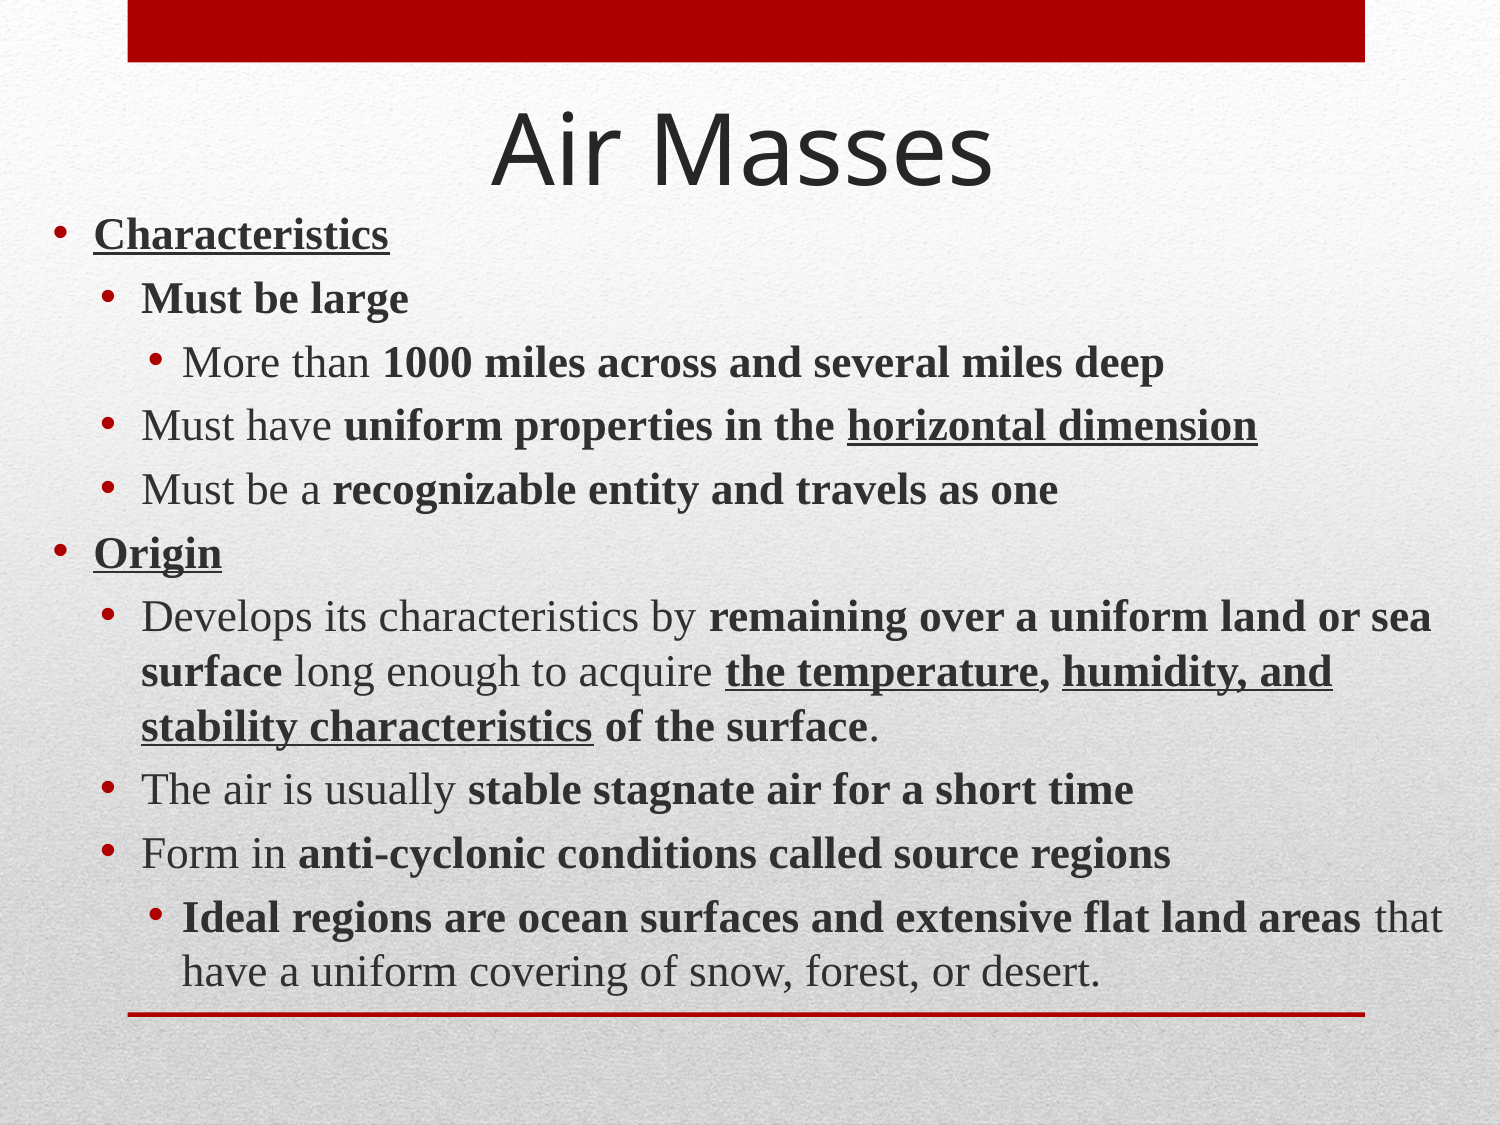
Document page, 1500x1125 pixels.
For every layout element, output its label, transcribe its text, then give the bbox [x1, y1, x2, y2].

list Characteristics Must be large More than 1000 miles across and several miles deep Must have uniform properties in the horizontal dimension Must be a recognizable entity and travels as one Origin Develops its characteristics by remaining over a uniform land or sea surface long enough to acquire the temperature, humidity, and stability characteristics of the surface. The air is usually stable stagnate air for a short time Form in anti-cyclonic conditions called source regions Ideal regions are ocean surfaces and extensive flat land areas that have a uniform covering of snow, forest, or desert. [37, 187, 1475, 1013]
title Air Masses [174, 62, 1313, 213]
